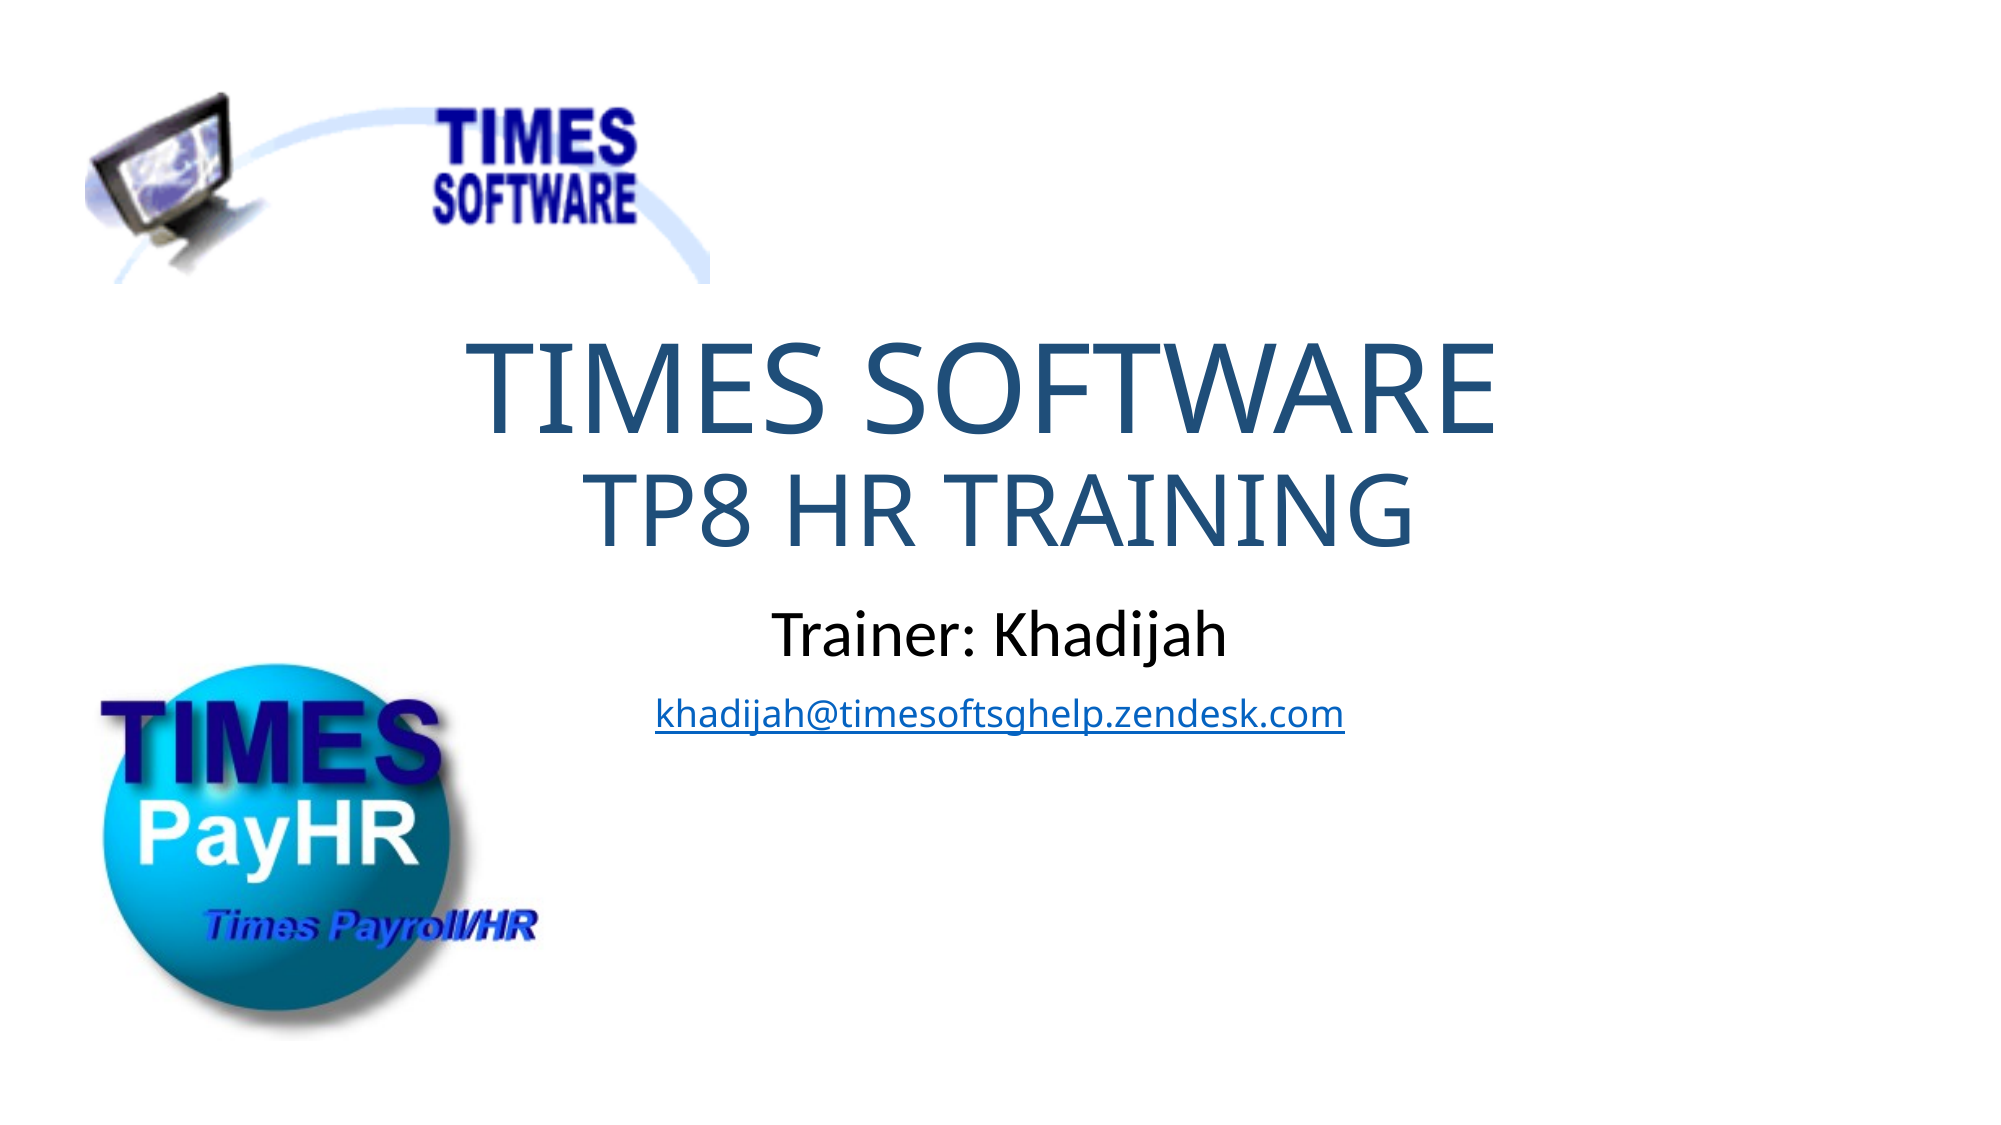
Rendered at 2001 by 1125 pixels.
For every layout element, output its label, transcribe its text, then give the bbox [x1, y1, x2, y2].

picture [85, 75, 710, 284]
subtitle Trainer: Khadijah khadijah@timesoftsghelp.zendesk.com [249, 590, 1750, 1023]
title TIMES SOFTWARE TP8 HR TRAINING [249, 184, 1750, 576]
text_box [85, 654, 547, 1041]
